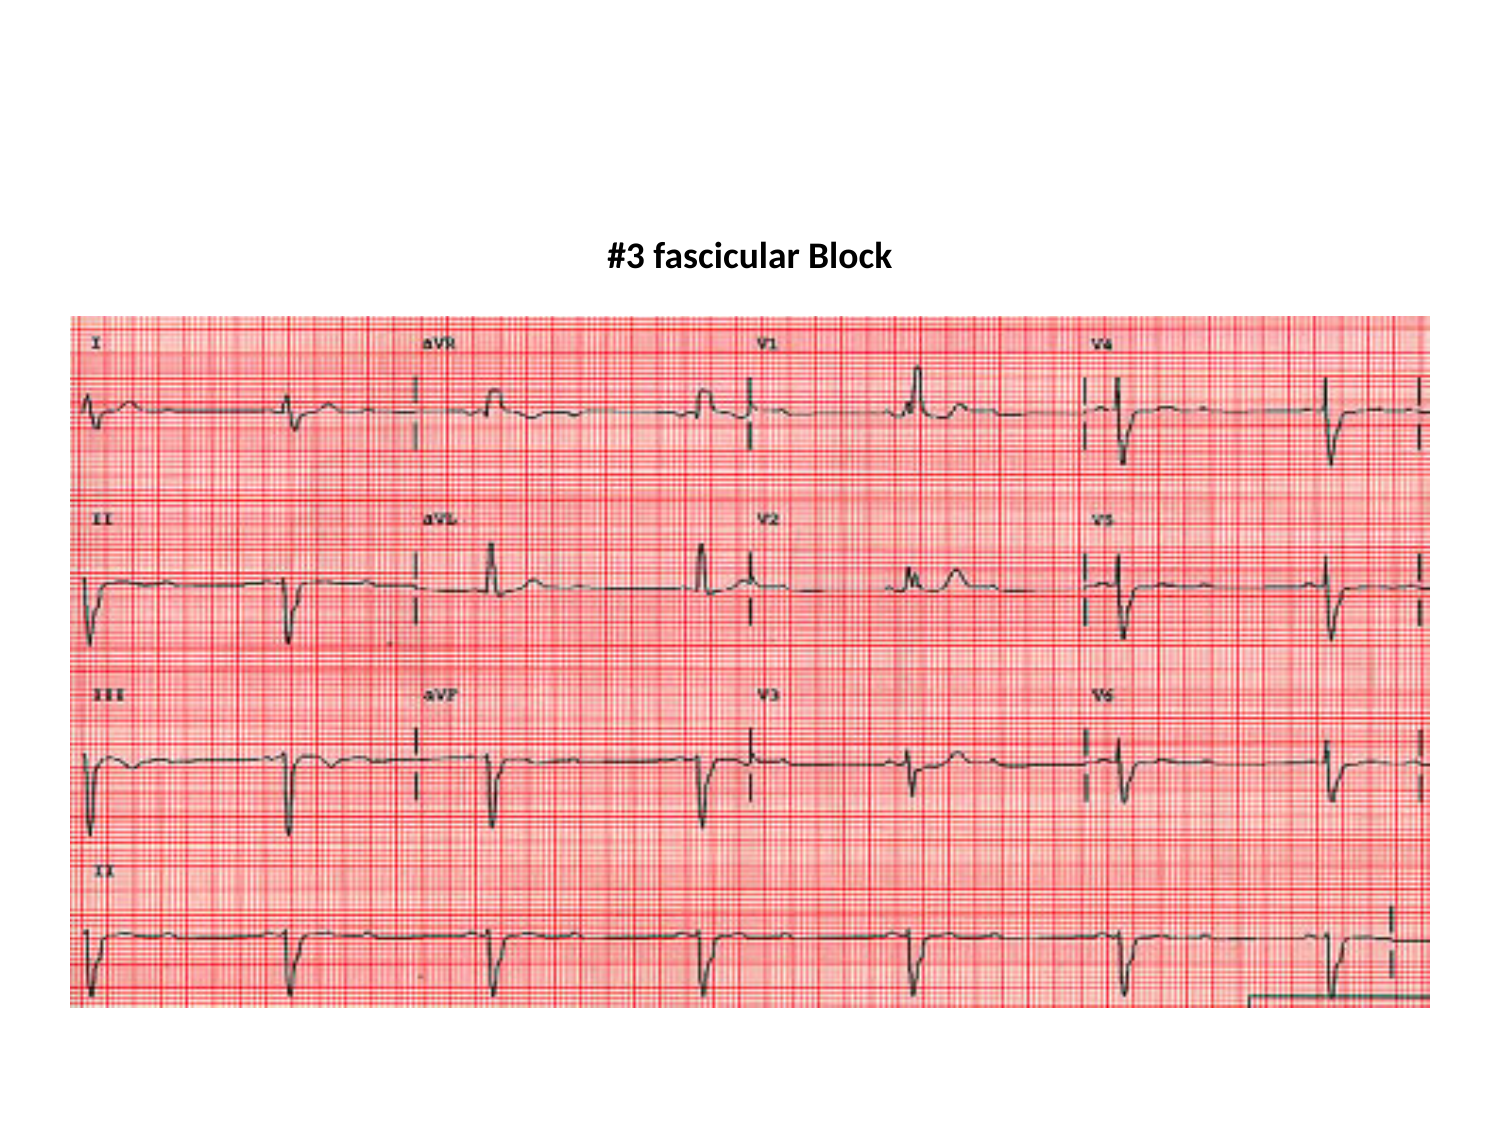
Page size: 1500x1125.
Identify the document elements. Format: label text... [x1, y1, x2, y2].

text_box #3 fascicular Block [35, 223, 1465, 311]
picture [70, 316, 1430, 1008]
